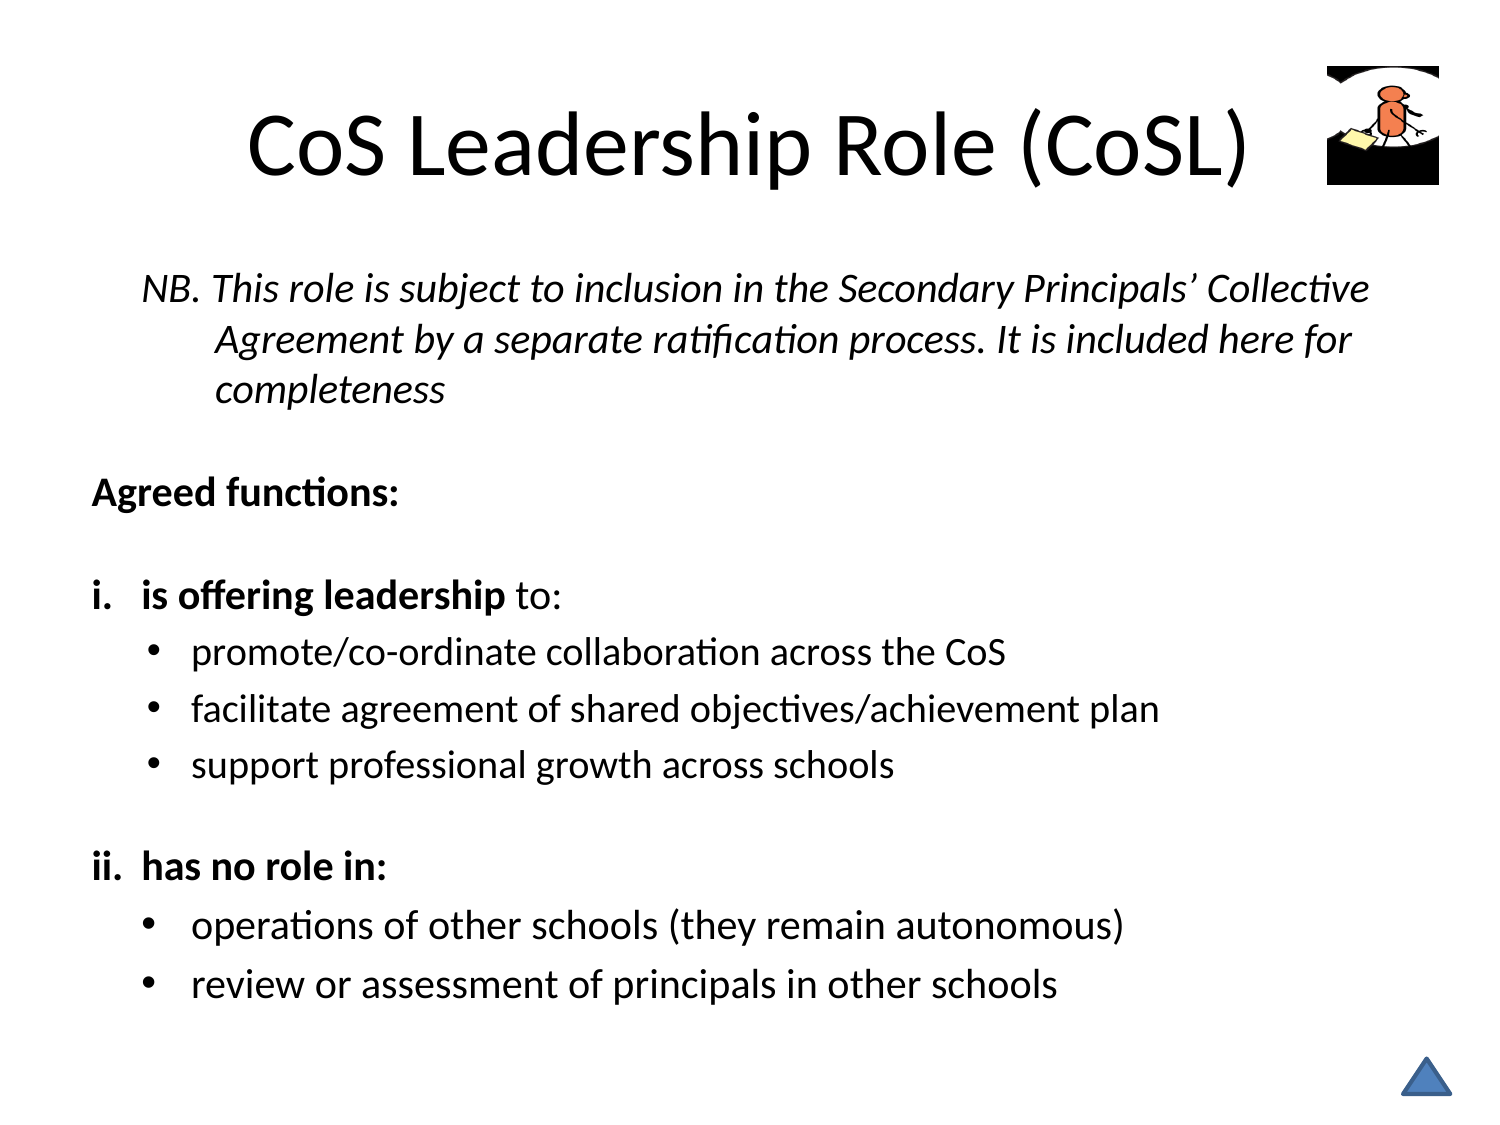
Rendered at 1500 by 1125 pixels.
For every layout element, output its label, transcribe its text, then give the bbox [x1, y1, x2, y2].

title CoS Leadership Role (CoSL) [75, 45, 1425, 233]
picture [1327, 66, 1439, 185]
text_box [1401, 1056, 1453, 1097]
list NB. This role is subject to inclusion in the Secondary Principals’ Collective Agreement by a separate ratification process. It is included here for completeness Agreed functions: i. is offering leadership to: promote/co-ordinate collaboration across the CoS facilitate agreement of shared objectives/achievement plan support professional growth across schools ii. has no role in: operations of other schools (they remain autonomous) review or assessment of principals in other schools [76, 219, 1451, 1035]
